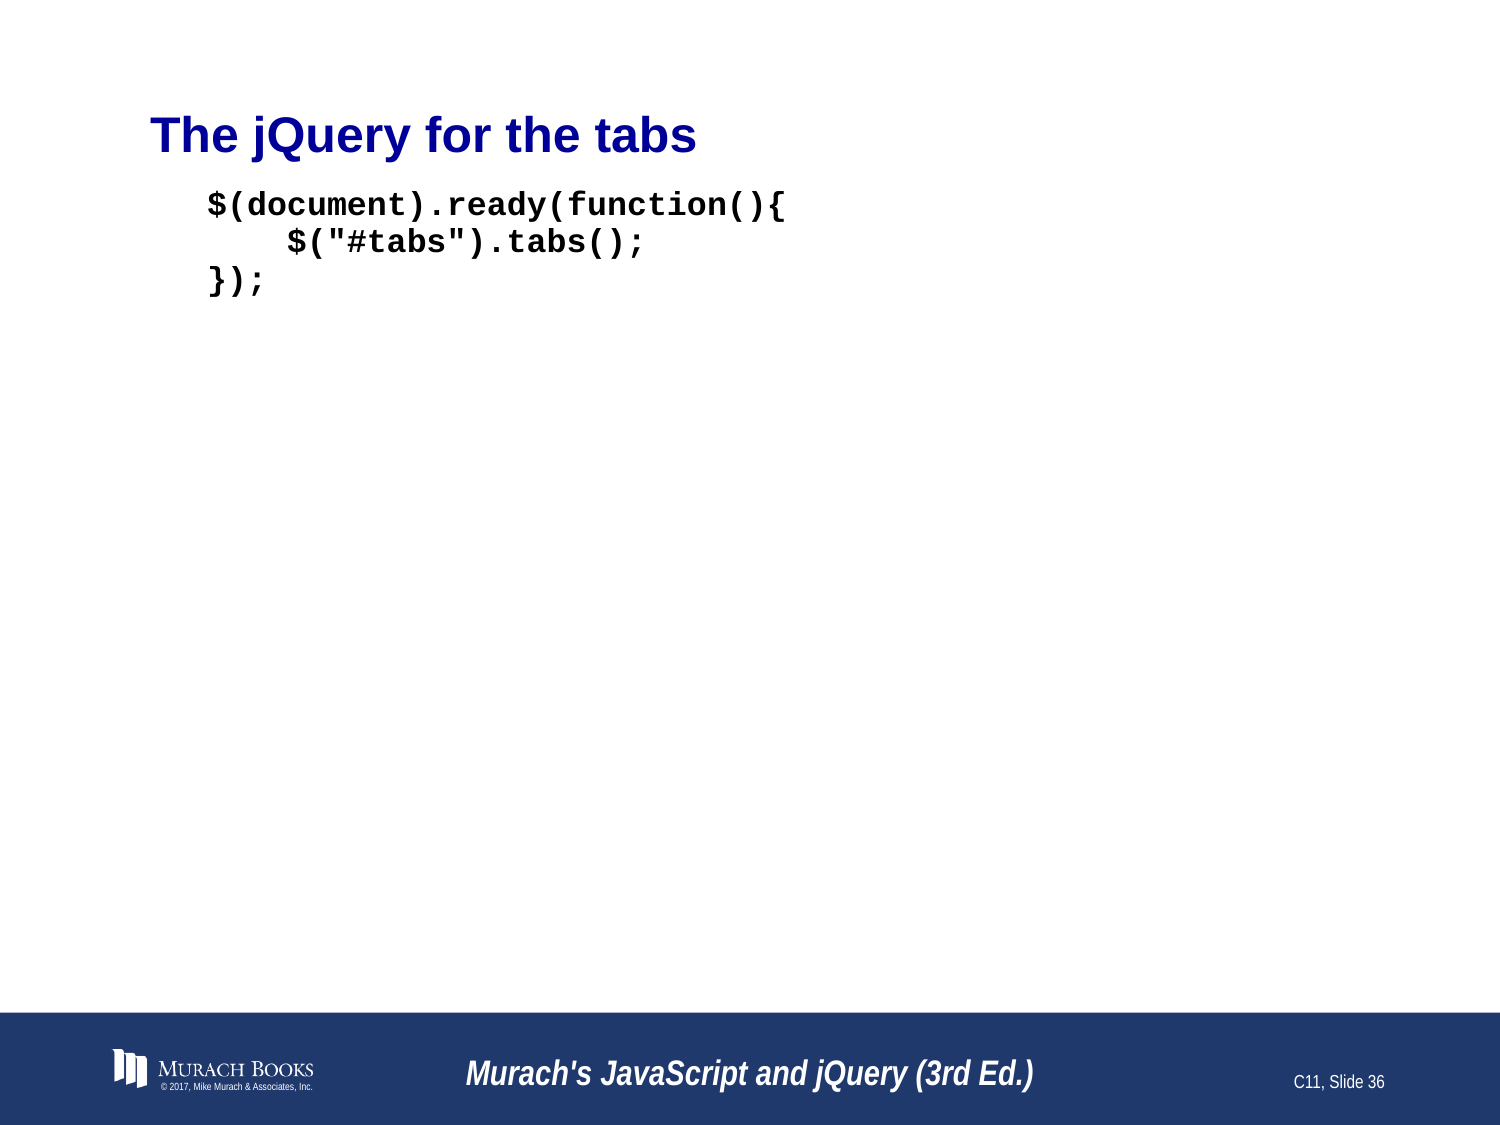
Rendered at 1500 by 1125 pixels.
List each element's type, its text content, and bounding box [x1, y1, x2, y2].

slide_number Murach's JavaScript and jQuery (3rd Ed.) [463, 1025, 1050, 1100]
footer © 2017, Mike Murach & Associates, Inc. [12, 1025, 463, 1100]
slide_number C11, Slide 36 [1087, 1025, 1400, 1100]
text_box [149, 187, 1350, 301]
title The jQuery for the tabs [150, 102, 1350, 164]
